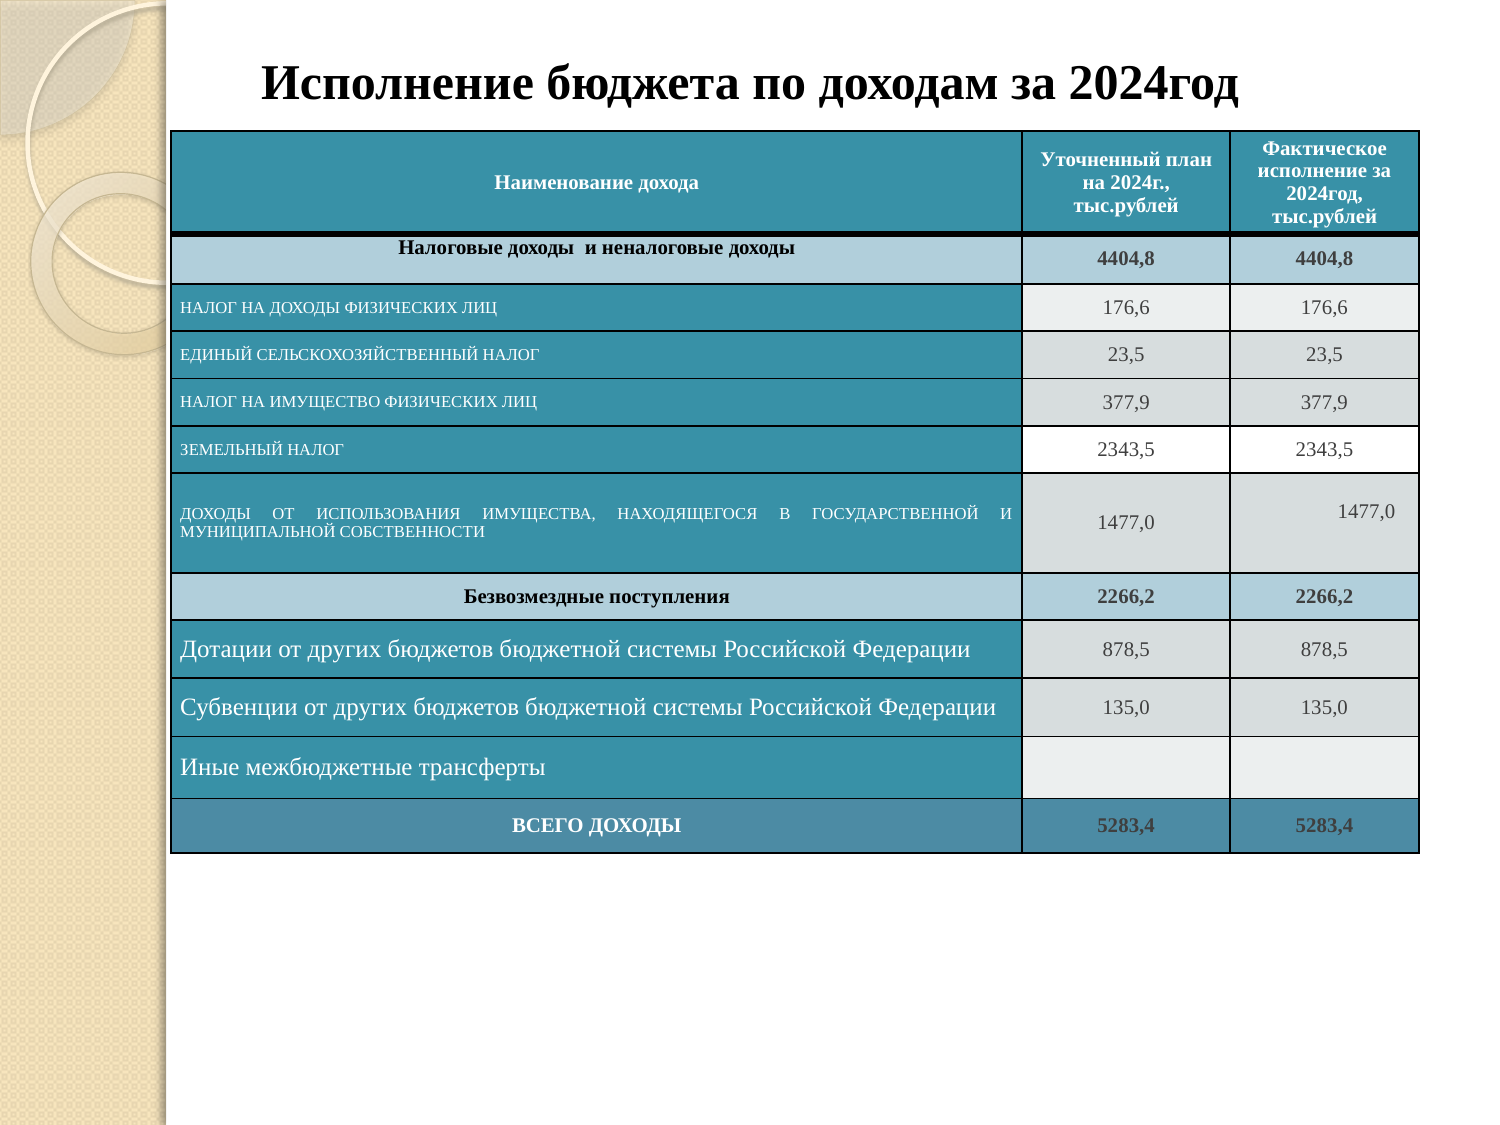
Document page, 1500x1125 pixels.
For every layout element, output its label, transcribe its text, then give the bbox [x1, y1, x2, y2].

table_cell 377,9 [1231, 379, 1418, 425]
table_cell 2266,2 [1023, 574, 1229, 619]
table_cell 2343,5 [1023, 427, 1229, 472]
table_cell 4404,8 [1231, 237, 1418, 283]
table_cell 135,0 [1231, 679, 1418, 736]
table_cell Иные межбюджетные трансферты [172, 737, 1021, 798]
table_cell [1023, 737, 1229, 798]
table_cell ДОХОДЫ ОТ ИСПОЛЬЗОВАНИЯ ИМУЩЕСТВА, НАХОДЯЩЕГОСЯ В ГОСУДАРСТВЕННОЙ И МУНИЦИПАЛЬНОЙ СОБСТВЕННОСТИ [172, 474, 1021, 572]
table_cell ВСЕГО ДОХОДЫ [172, 799, 1021, 852]
table_cell 23,5 [1231, 332, 1418, 378]
table_header Уточненный план на 2024г., тыс.рублей [1023, 132, 1229, 231]
table_cell 4404,8 [1023, 237, 1229, 283]
table_cell 878,5 [1023, 621, 1229, 677]
table_header Наименование дохода [172, 132, 1021, 231]
table_cell Дотации от других бюджетов бюджетной системы Российской Федерации [172, 621, 1021, 677]
table_header Фактическое исполнение за 2024год, тыс.рублей [1231, 132, 1418, 231]
table_cell 176,6 [1023, 285, 1229, 330]
table_cell 176,6 [1231, 285, 1418, 330]
table_cell НАЛОГ НА ИМУЩЕСТВО ФИЗИЧЕСКИХ ЛИЦ [172, 379, 1021, 425]
text_box Исполнение бюджета по доходам за 2024год [17, 42, 1483, 118]
table_cell 5283,4 [1231, 799, 1418, 852]
table_cell Безвозмездные поступления [172, 574, 1021, 619]
table_cell [1231, 737, 1418, 798]
table_cell ЗЕМЕЛЬНЫЙ НАЛОГ [172, 427, 1021, 472]
table_cell 135,0 [1023, 679, 1229, 736]
table_cell 2343,5 [1231, 427, 1418, 472]
table_cell 878,5 [1231, 621, 1418, 677]
table_cell ЕДИНЫЙ СЕЛЬСКОХОЗЯЙСТВЕННЫЙ НАЛОГ [172, 332, 1021, 378]
table_cell 23,5 [1023, 332, 1229, 378]
table_cell 5283,4 [1023, 799, 1229, 852]
table_cell Субвенции от других бюджетов бюджетной системы Российской Федерации [172, 679, 1021, 736]
table_cell НАЛОГ НА ДОХОДЫ ФИЗИЧЕСКИХ ЛИЦ [172, 285, 1021, 330]
table_cell 1477,0 [1231, 474, 1418, 572]
table_cell Налоговые доходы и неналоговые доходы [172, 237, 1021, 283]
table_cell 1477,0 [1023, 474, 1229, 572]
table_cell 2266,2 [1231, 574, 1418, 619]
table_cell 377,9 [1023, 379, 1229, 425]
